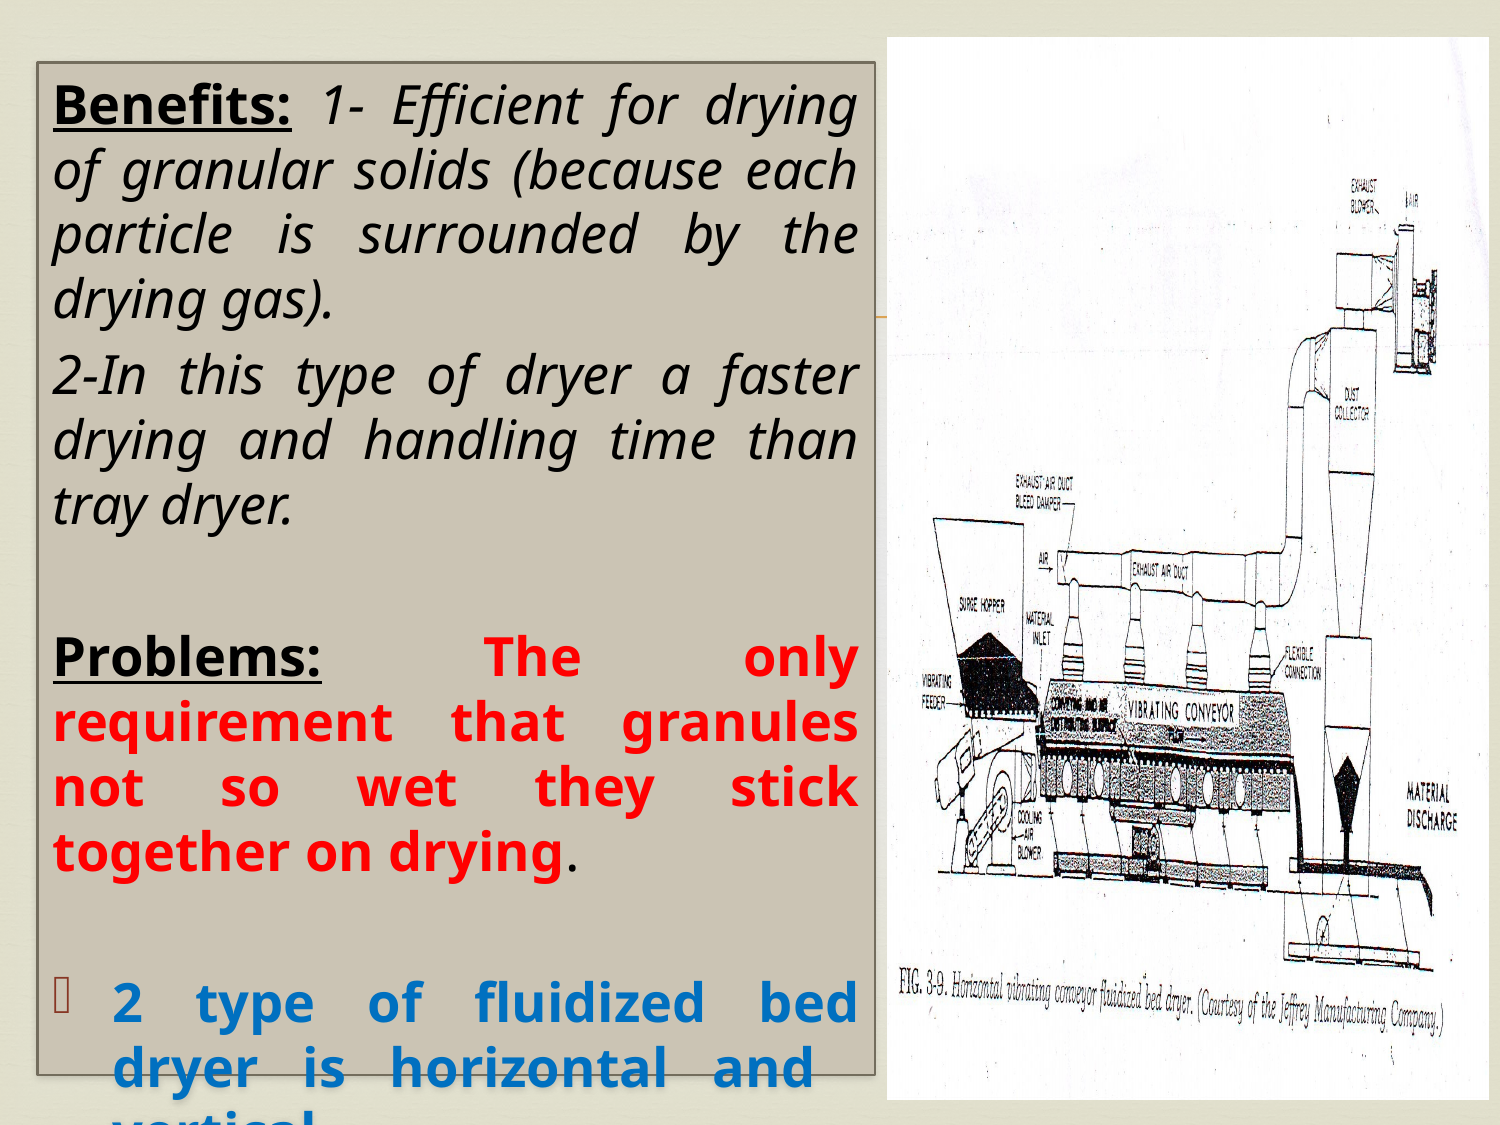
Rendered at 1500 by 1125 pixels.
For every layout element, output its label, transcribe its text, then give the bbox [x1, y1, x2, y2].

picture [886, 36, 1489, 1101]
list Benefits: 1- Efficient for drying of granular solids (because each particle is surrounded by the drying gas). 2-In this type of dryer a faster drying and handling time than tray dryer. Problems: The only requirement that granules not so wet they stick together on drying. 2 type of fluidized bed dryer is horizontal and vertical . [36, 61, 876, 1076]
